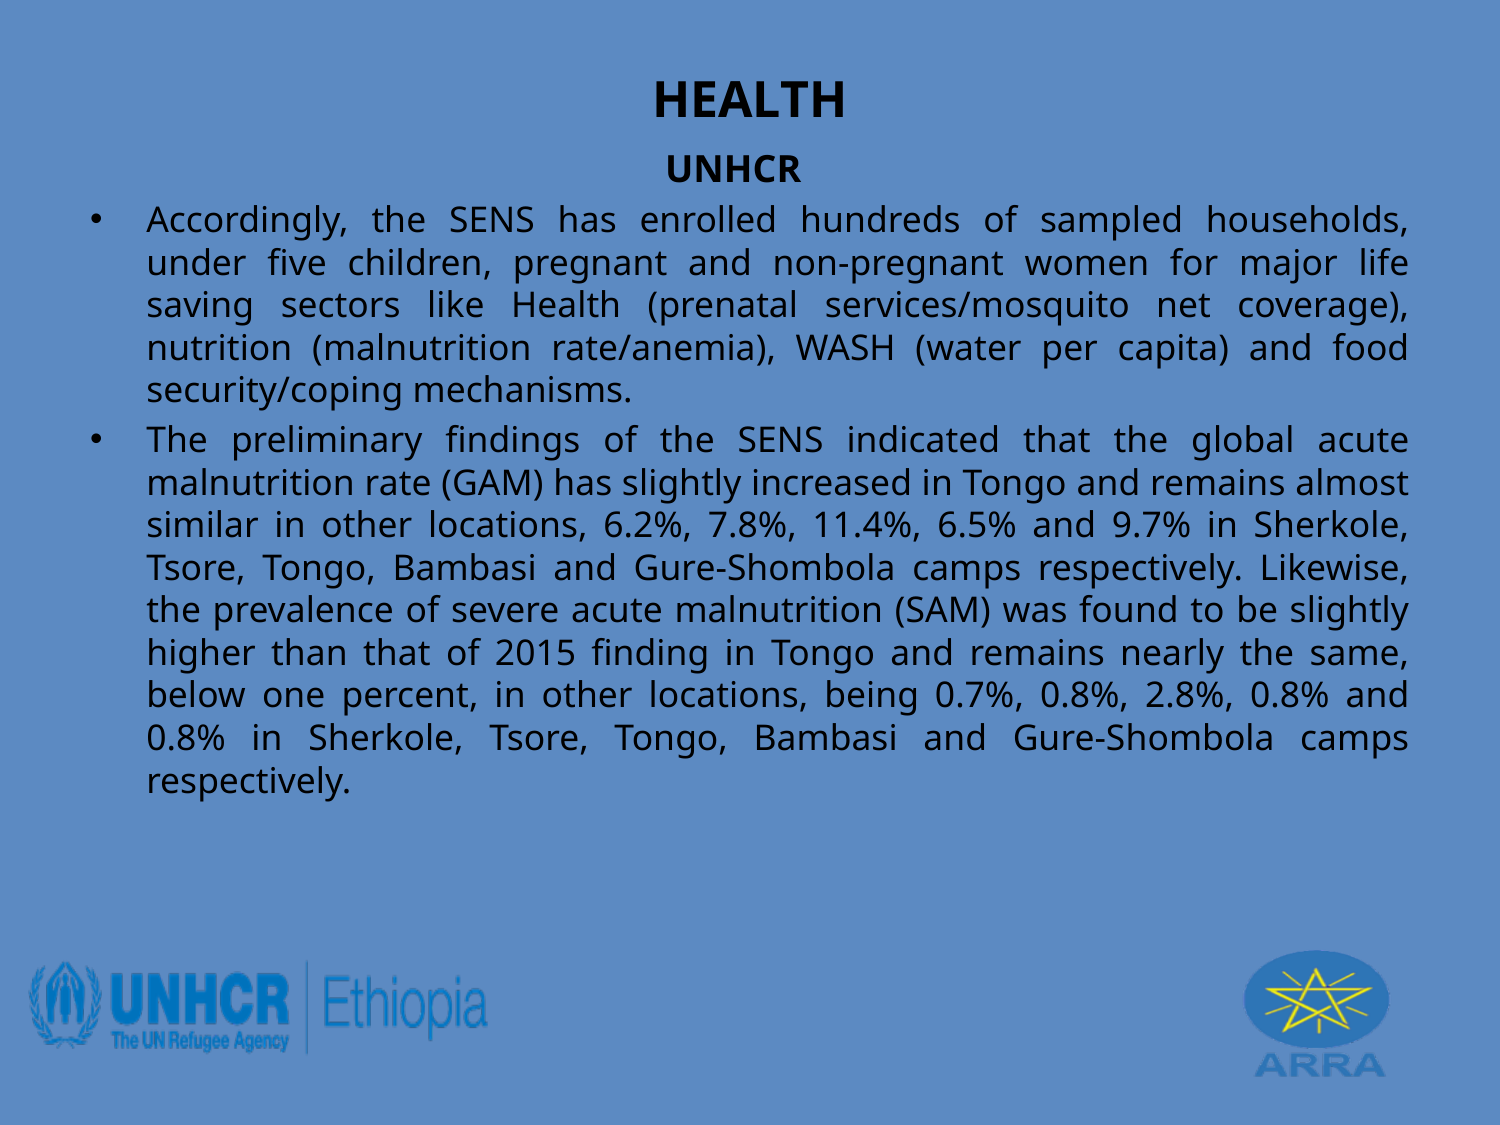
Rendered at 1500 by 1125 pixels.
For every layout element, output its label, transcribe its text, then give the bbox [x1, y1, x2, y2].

list UNHCR Accordingly, the SENS has enrolled hundreds of sampled households, under five children, pregnant and non-pregnant women for major life saving sectors like Health (prenatal services/mosquito net coverage), nutrition (malnutrition rate/anemia), WASH (water per capita) and food security/coping mechanisms. The preliminary findings of the SENS indicated that the global acute malnutrition rate (GAM) has slightly increased in Tongo and remains almost similar in other locations, 6.2%, 7.8%, 11.4%, 6.5% and 9.7% in Sherkole, Tsore, Tongo, Bambasi and Gure-Shombola camps respectively. Likewise, the prevalence of severe acute malnutrition (SAM) was found to be slightly higher than that of 2015 finding in Tongo and remains nearly the same, below one percent, in other locations, being 0.7%, 0.8%, 2.8%, 0.8% and 0.8% in Sherkole, Tsore, Tongo, Bambasi and Gure-Shombola camps respectively. [75, 137, 1425, 1005]
picture [0, 912, 488, 1104]
picture [1224, 949, 1413, 1104]
title HEALTH [75, 45, 1425, 137]
